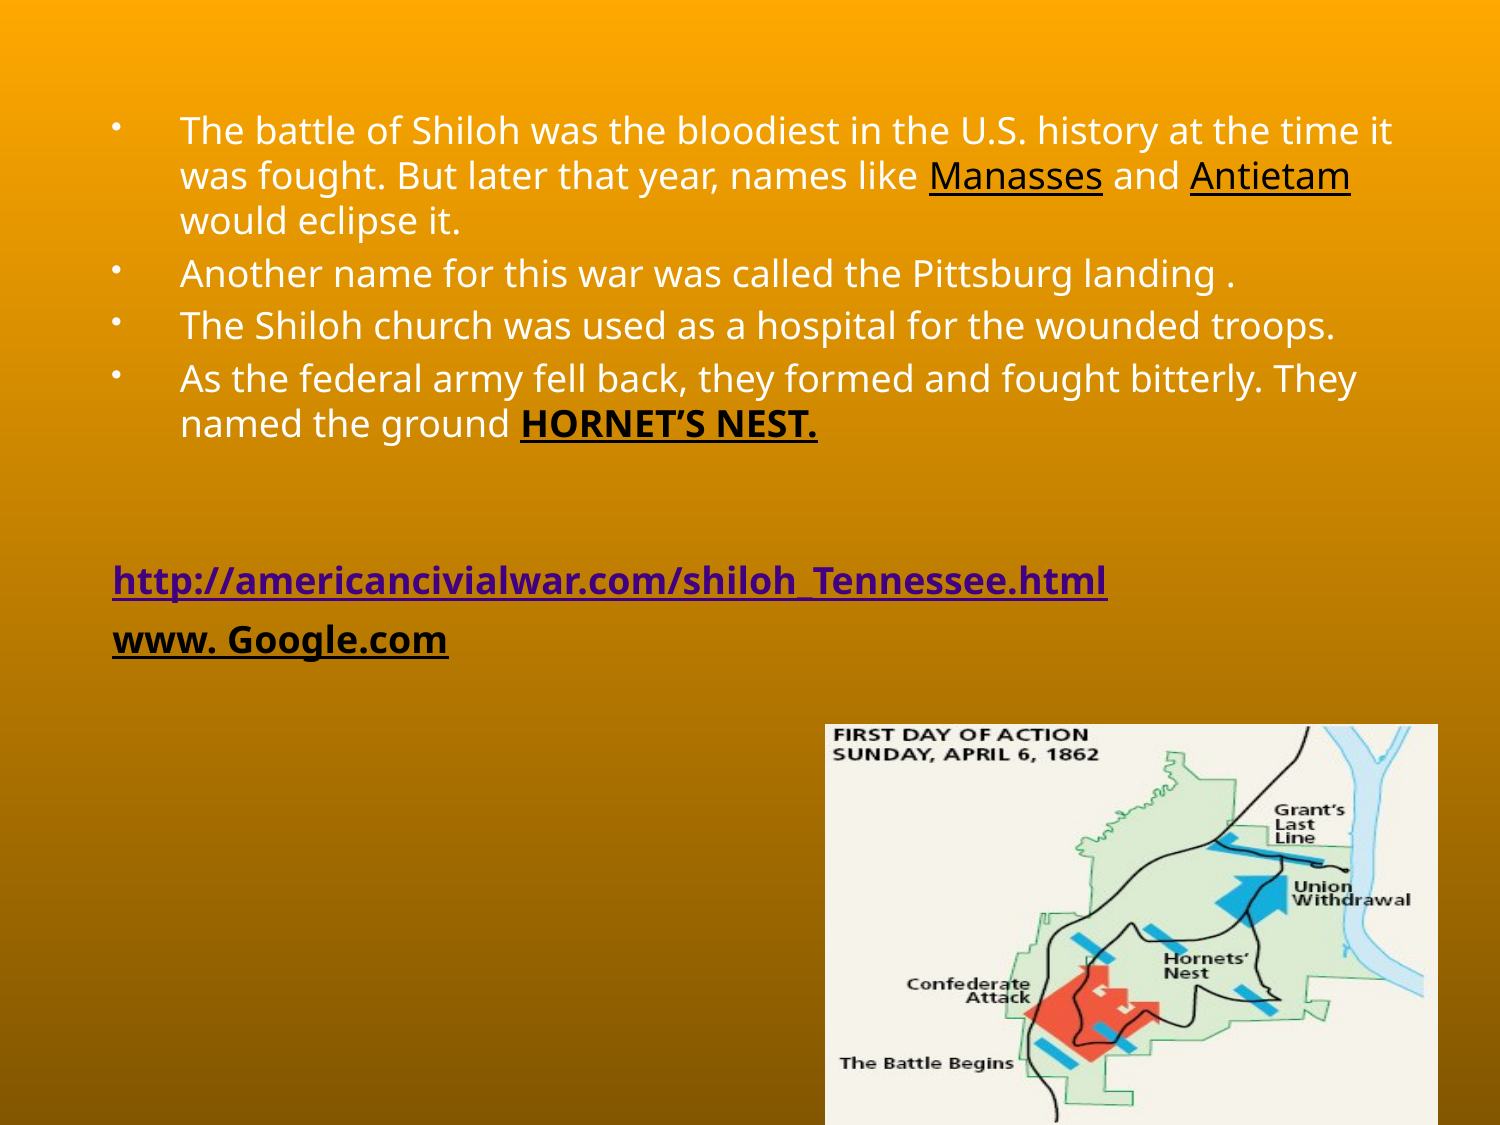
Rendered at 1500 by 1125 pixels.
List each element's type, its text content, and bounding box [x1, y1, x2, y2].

list The battle of Shiloh was the bloodiest in the U.S. history at the time it was fought. But later that year, names like Manasses and Antietam would eclipse it. Another name for this war was called the Pittsburg landing . The Shiloh church was used as a hospital for the wounded troops. As the federal army fell back, they formed and fought bitterly. They named the ground HORNET’S NEST. http://americancivialwar.com/shiloh_Tennessee.html www. Google.com [75, 99, 1425, 1035]
picture [824, 724, 1438, 1125]
